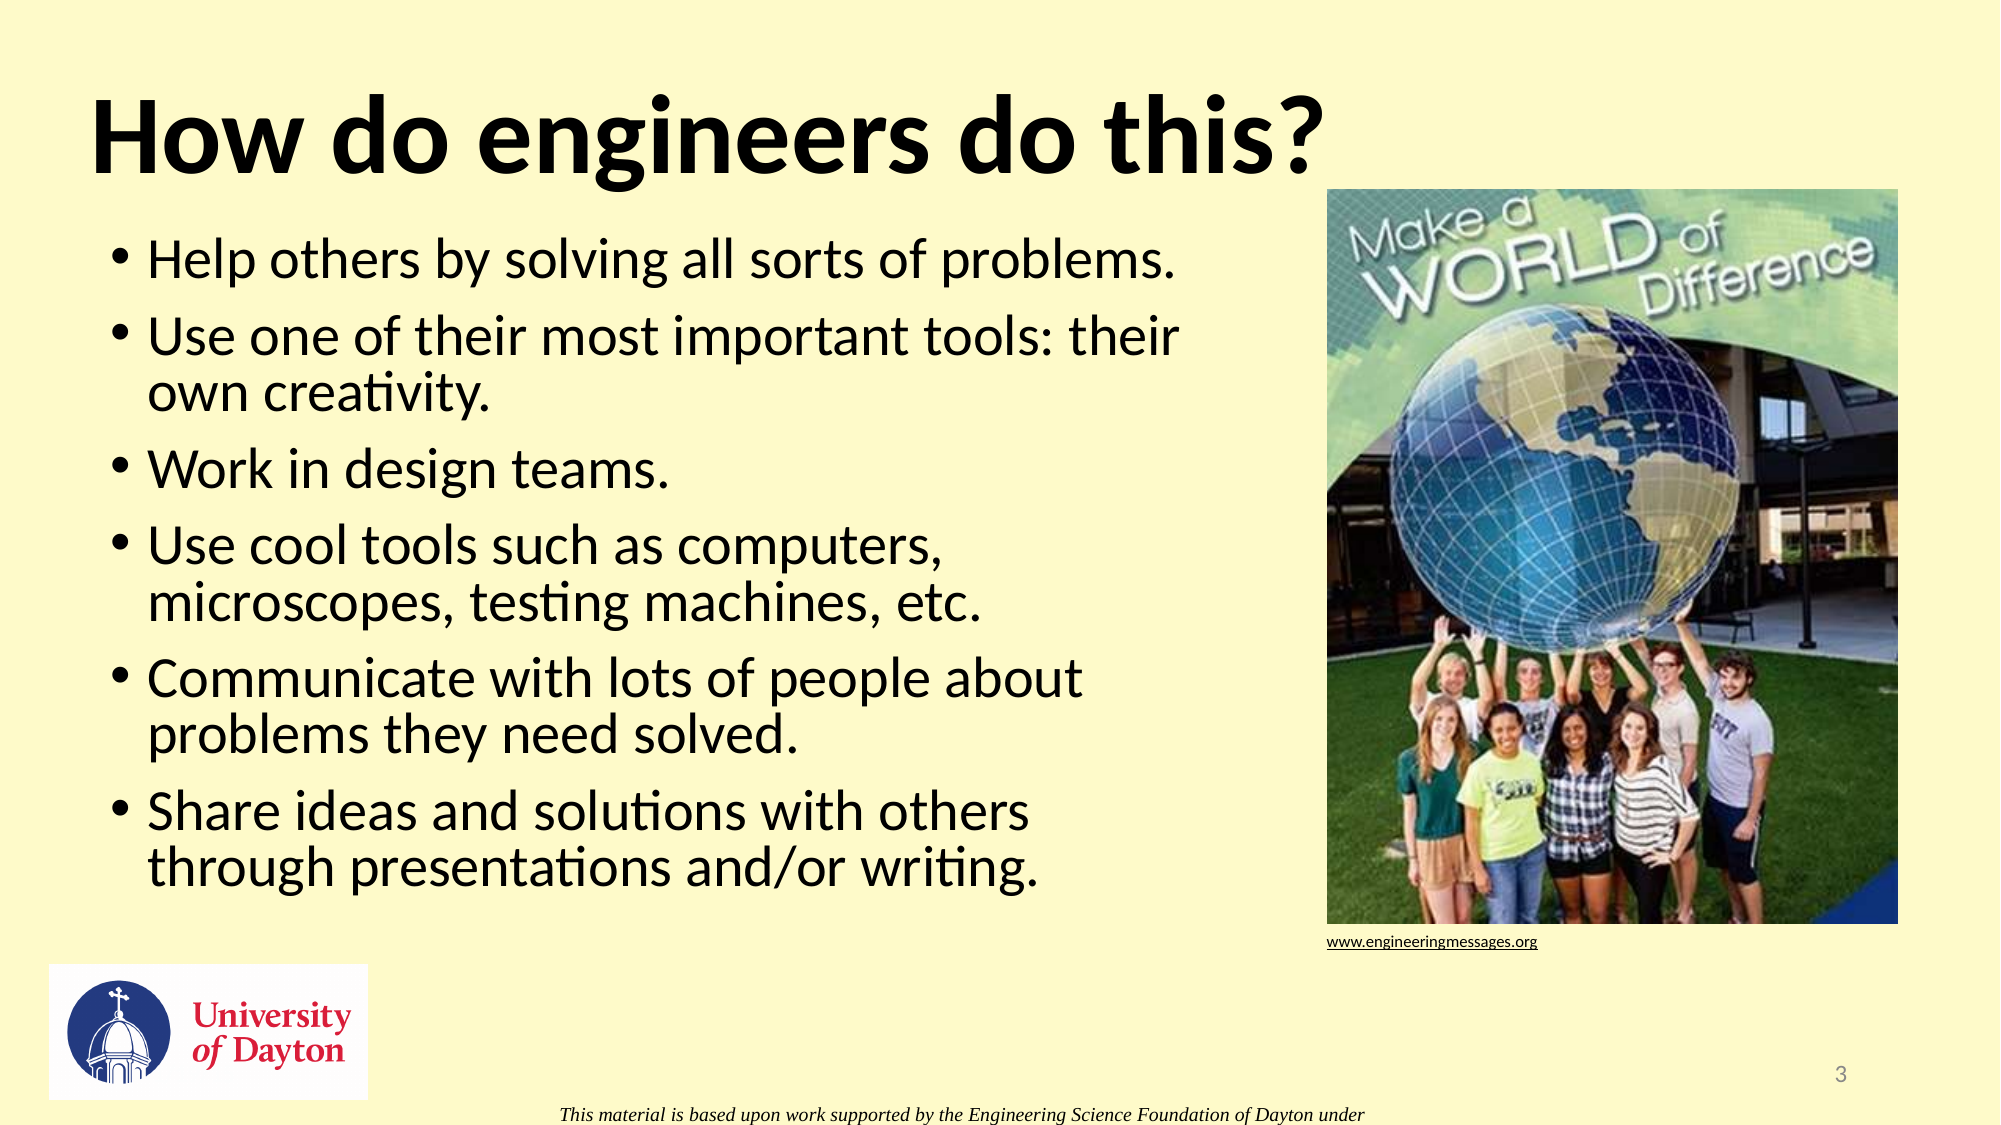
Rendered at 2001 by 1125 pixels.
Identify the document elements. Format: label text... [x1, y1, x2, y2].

title How do engineers do this? [75, 54, 1801, 219]
picture [48, 963, 369, 1101]
picture [1326, 189, 1898, 924]
text_box This material is based upon work supported by the Engineering Science Foundation of Dayton under Grant No. AD2018-0001 and through a 2017-18 grant from the Marianist Foundation. [466, 878, 1525, 1125]
list Help others by solving all sorts of problems. Use one of their most important tools: their own creativity. Work in design teams. Use cool tools such as computers, microscopes, testing machines, etc. Communicate with lots of people about problems they need solved. Share ideas and solutions with others through presentations and/or writing. [95, 226, 1214, 1009]
text_box www.engineeringmessages.org [1525, 932, 1561, 959]
